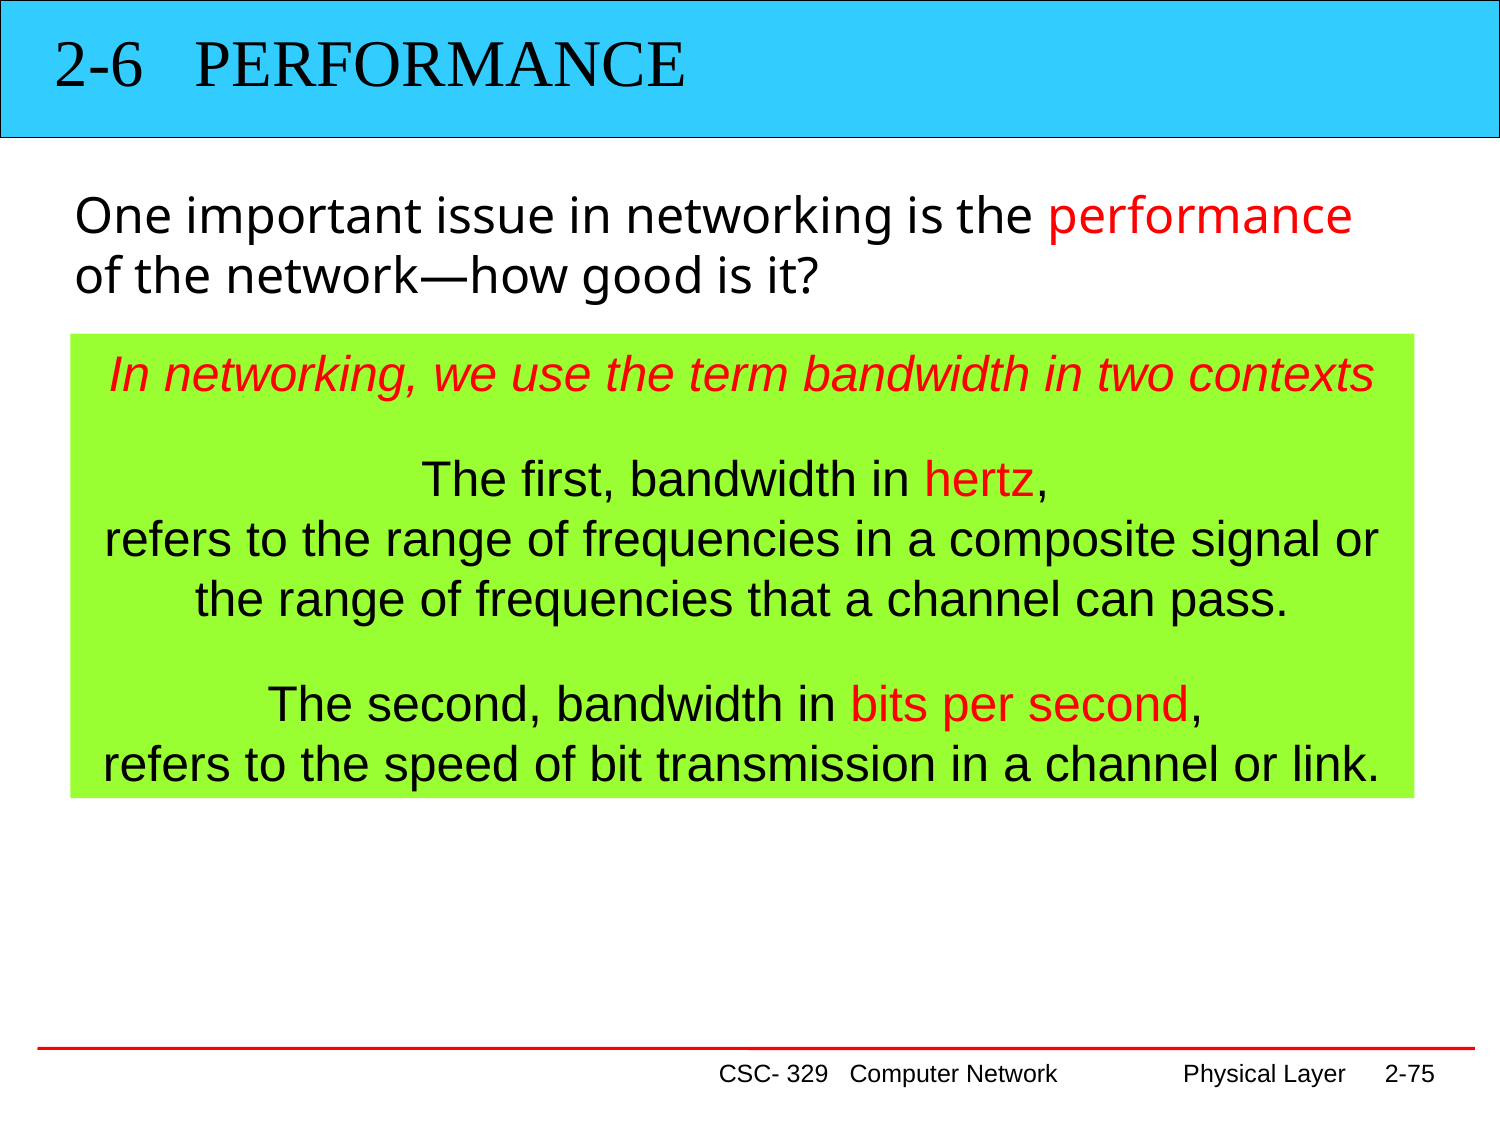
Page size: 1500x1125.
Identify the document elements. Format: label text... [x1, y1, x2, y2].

slide_number 2-75 [1338, 1049, 1451, 1125]
text_box [0, 0, 1500, 138]
footer CSC- 329 Computer Network Physical Layer [663, 1049, 1338, 1125]
text_box 2-6 PERFORMANCE [40, 12, 703, 108]
text_box In networking, we use the term bandwidth in two contexts The first, bandwidth in hertz, refers to the range of frequencies in a composite signal or the range of frequencies that a channel can pass. The second, bandwidth in bits per second, refers to the speed of bit transmission in a channel or link. [70, 333, 1415, 799]
text_box One important issue in networking is the performance of the network—how good is it? [59, 175, 1425, 311]
